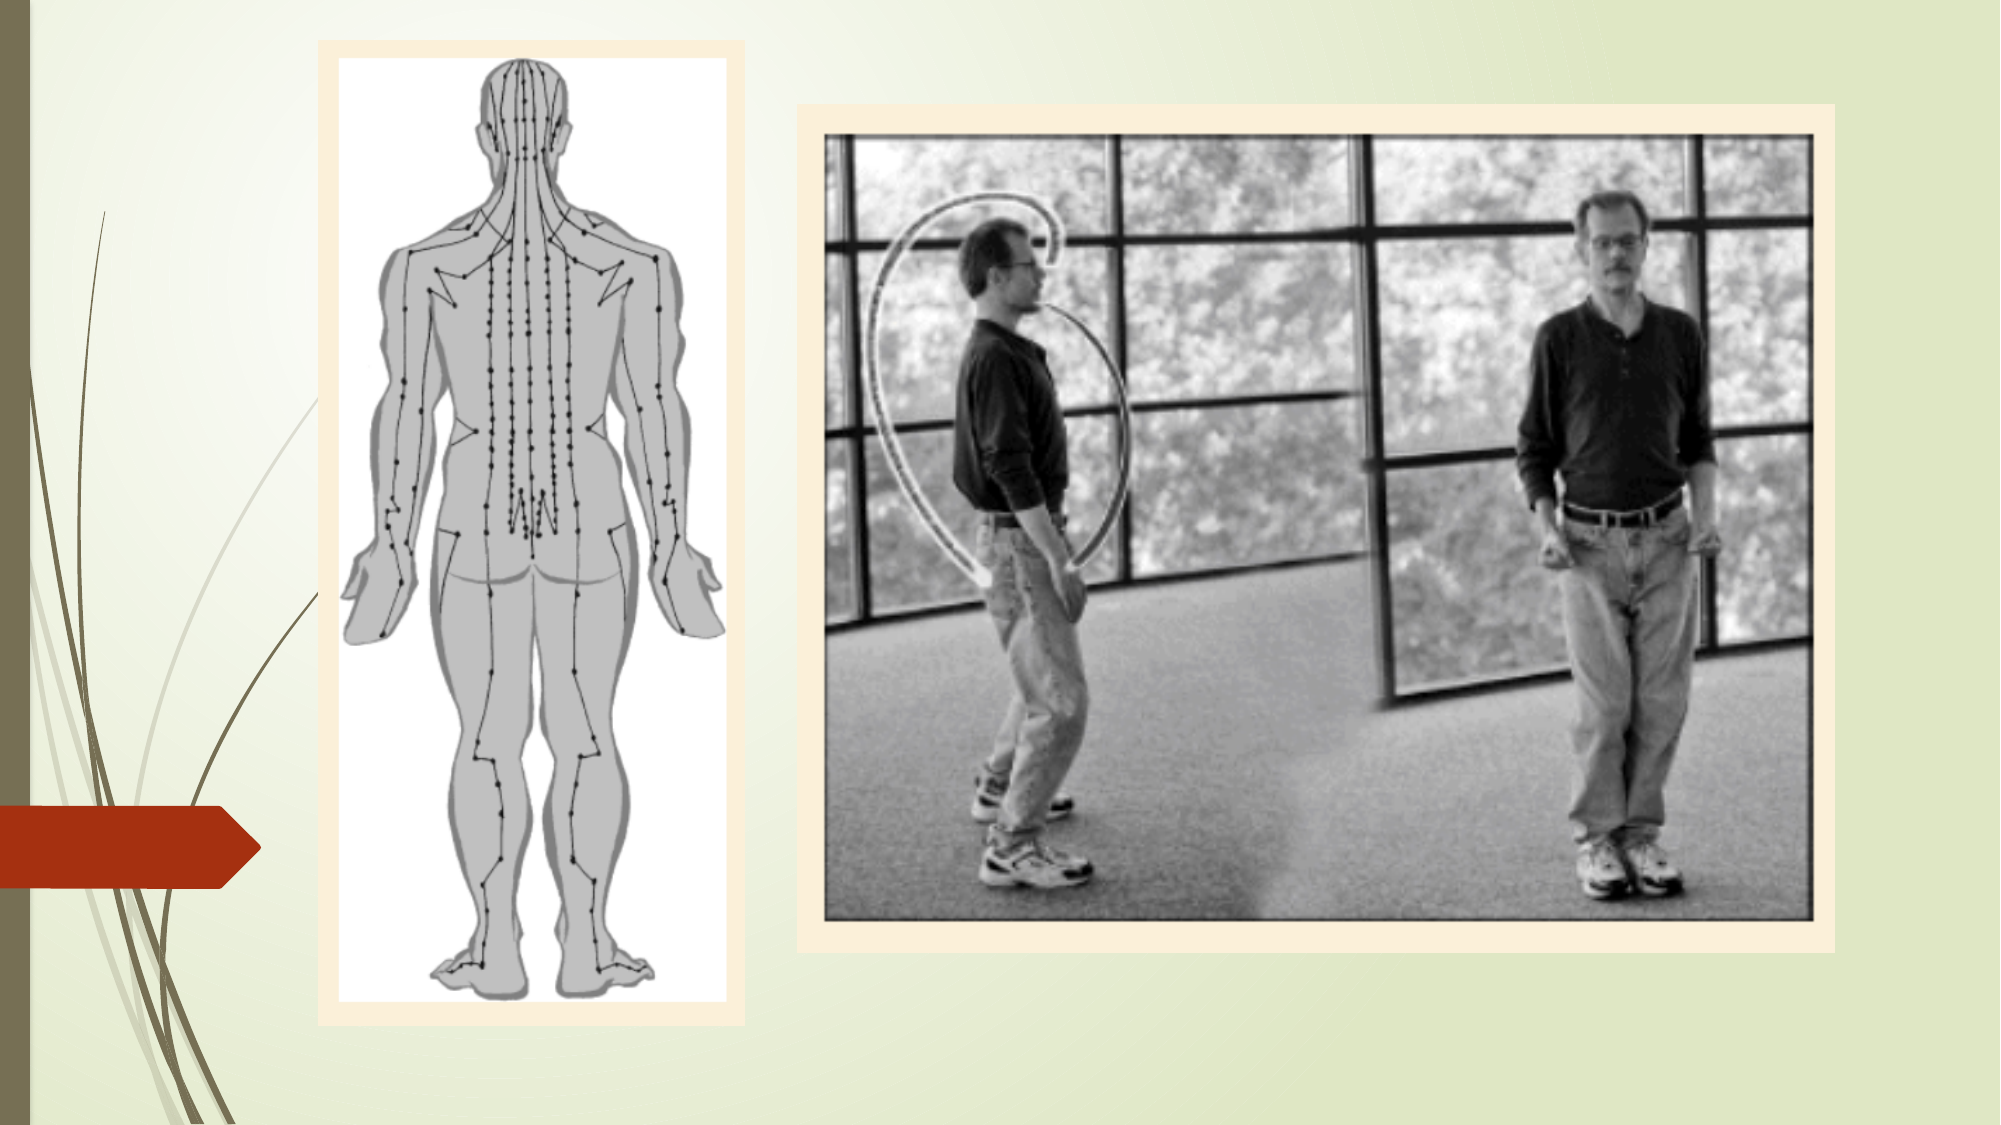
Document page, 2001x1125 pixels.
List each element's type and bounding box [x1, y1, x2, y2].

picture [318, 40, 1888, 1026]
